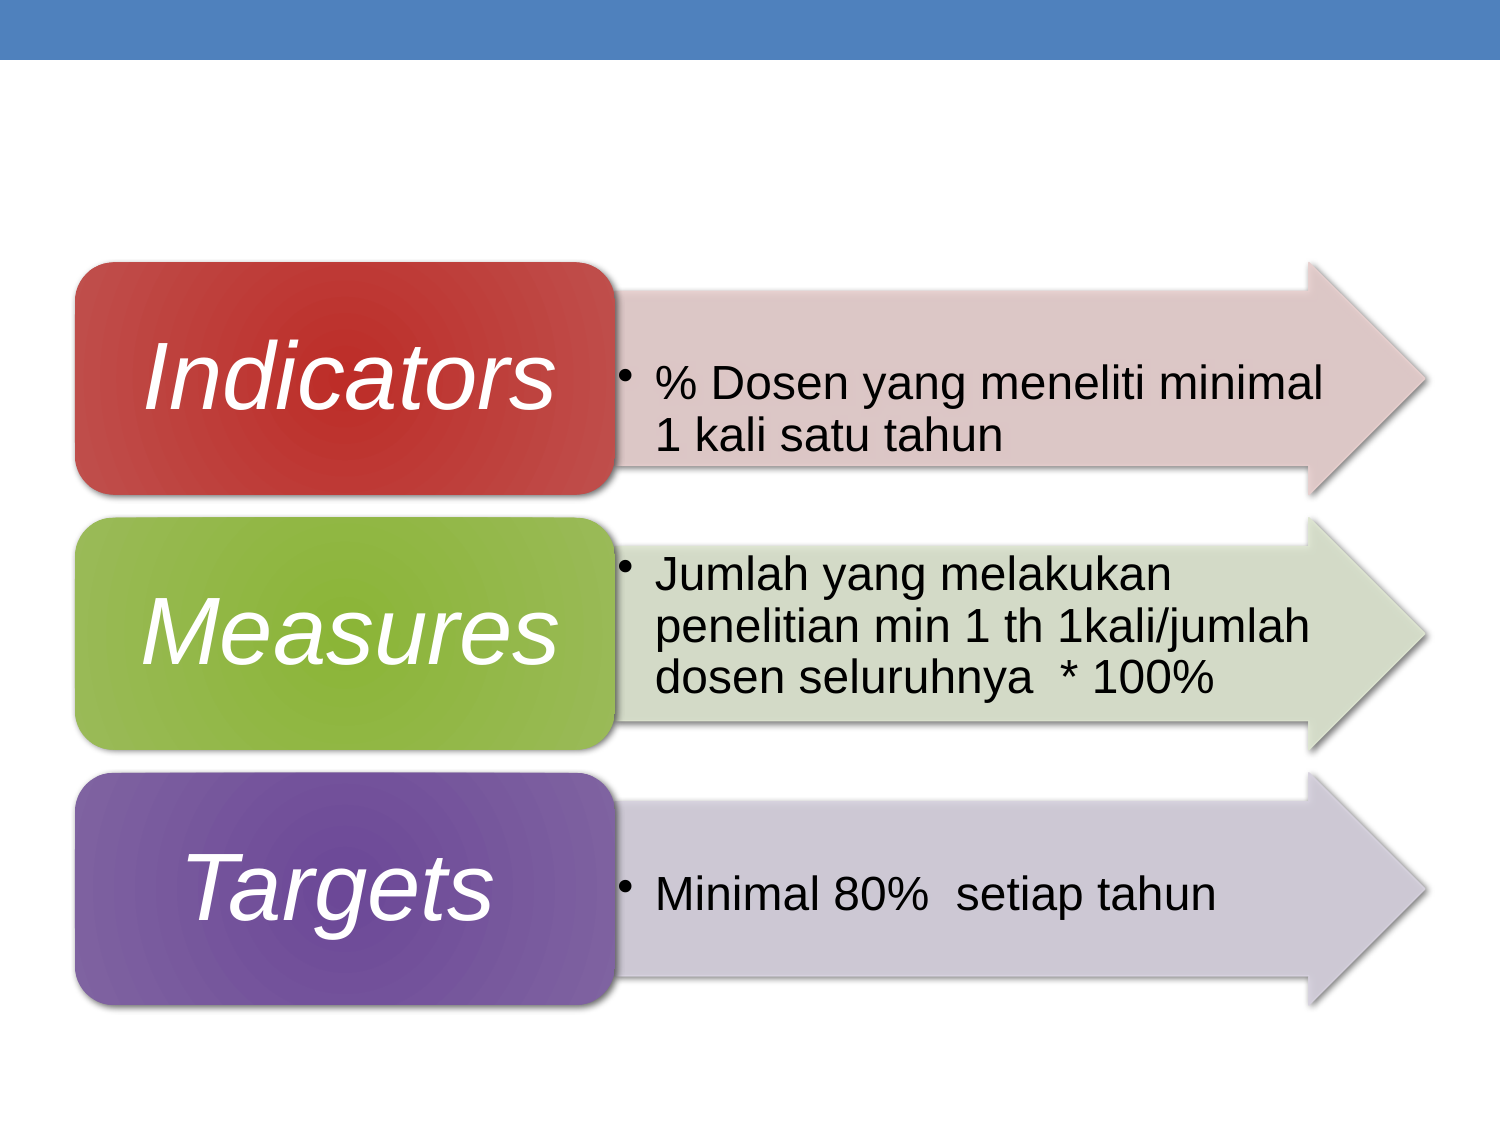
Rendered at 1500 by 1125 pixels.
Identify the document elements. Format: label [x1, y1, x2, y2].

list [74, 262, 1426, 1006]
